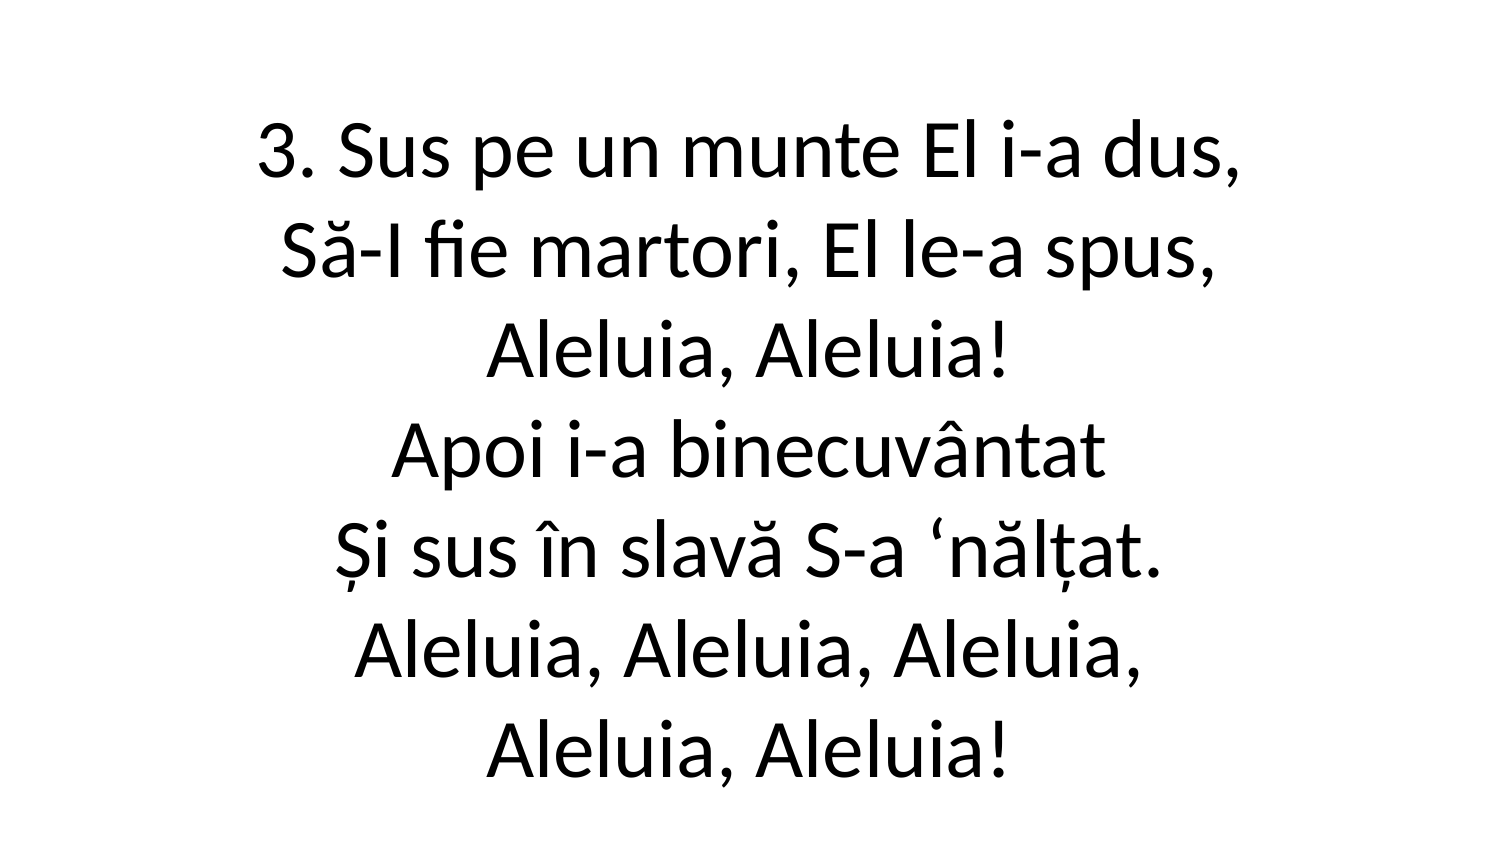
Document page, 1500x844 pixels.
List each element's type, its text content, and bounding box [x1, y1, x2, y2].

text_box 3. Sus pe un munte El i-a dus, Să-I fie martori, El le-a spus, Aleluia, Aleluia! Apoi i-a binecuvântat Și sus în slavă S-a ‘nălțat. Aleluia, Aleluia, Aleluia, Aleluia, Aleluia! [240, 42, 1260, 802]
